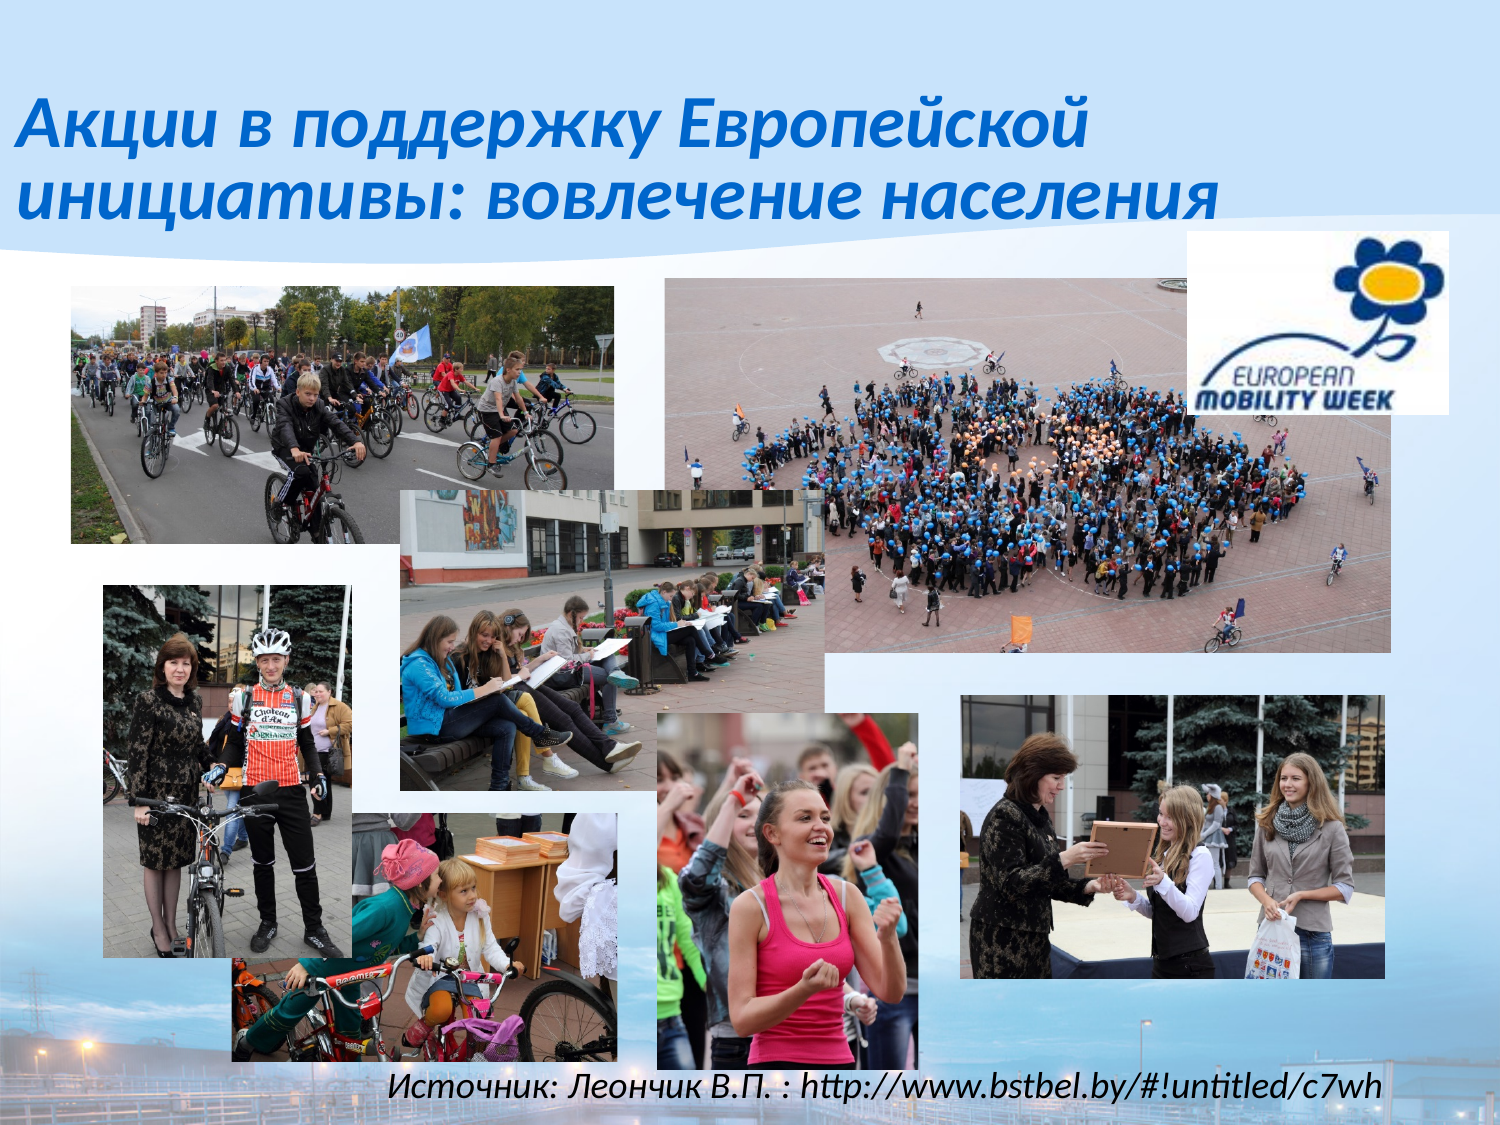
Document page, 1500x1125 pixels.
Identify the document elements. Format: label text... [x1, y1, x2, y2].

title Акции в поддержку Европейской инициативы: вовлечение населения [1, 0, 1500, 269]
picture [0, 231, 1500, 1125]
text_box Источник: Леончик В.П. : http://www.bstbel.by/#!untitled/c7wh [371, 1053, 1432, 1114]
